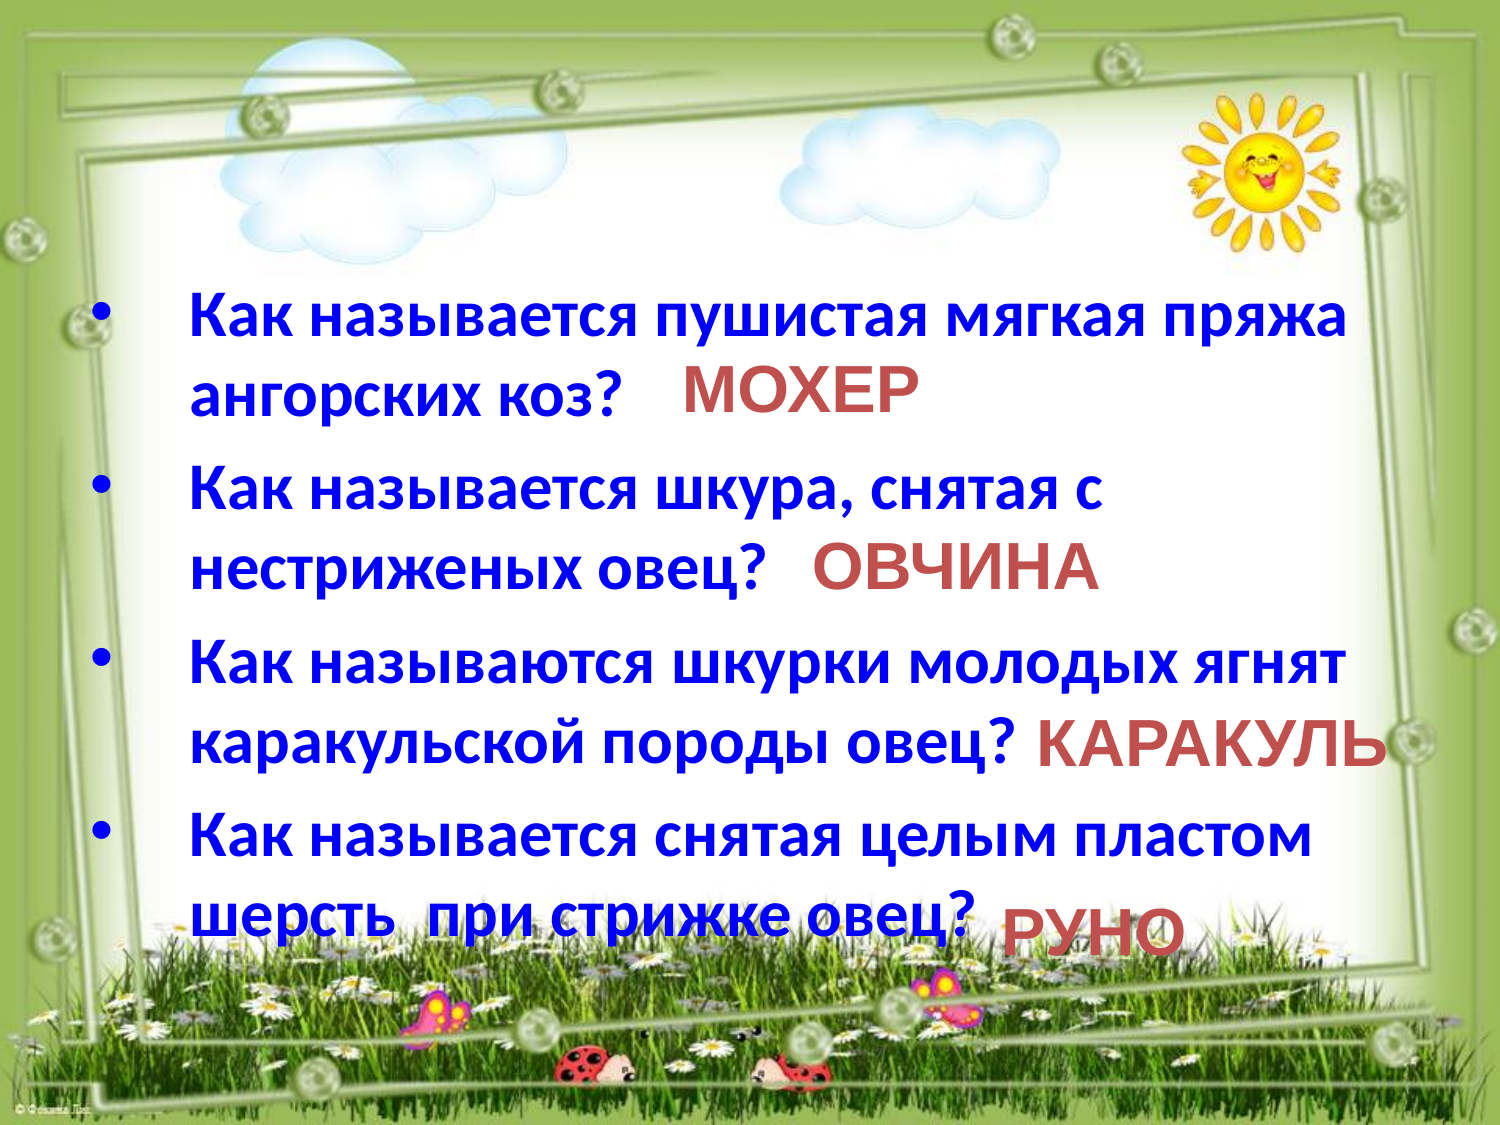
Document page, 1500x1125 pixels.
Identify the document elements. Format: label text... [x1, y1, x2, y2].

text_box КАРАКУЛЬ [1021, 692, 1424, 788]
text_box МОХЕР [667, 337, 939, 433]
list Как называется пушистая мягкая пряжа ангорских коз? Как называется шкура, снятая с нестриженых овец? Как называются шкурки молодых ягнят каракульской породы овец? Как называется снятая целым пластом шерсть при стрижке овец? [75, 262, 1425, 1005]
text_box ОВЧИНА [797, 515, 1199, 610]
picture [0, 0, 1500, 1125]
text_box РУНО [986, 881, 1365, 977]
